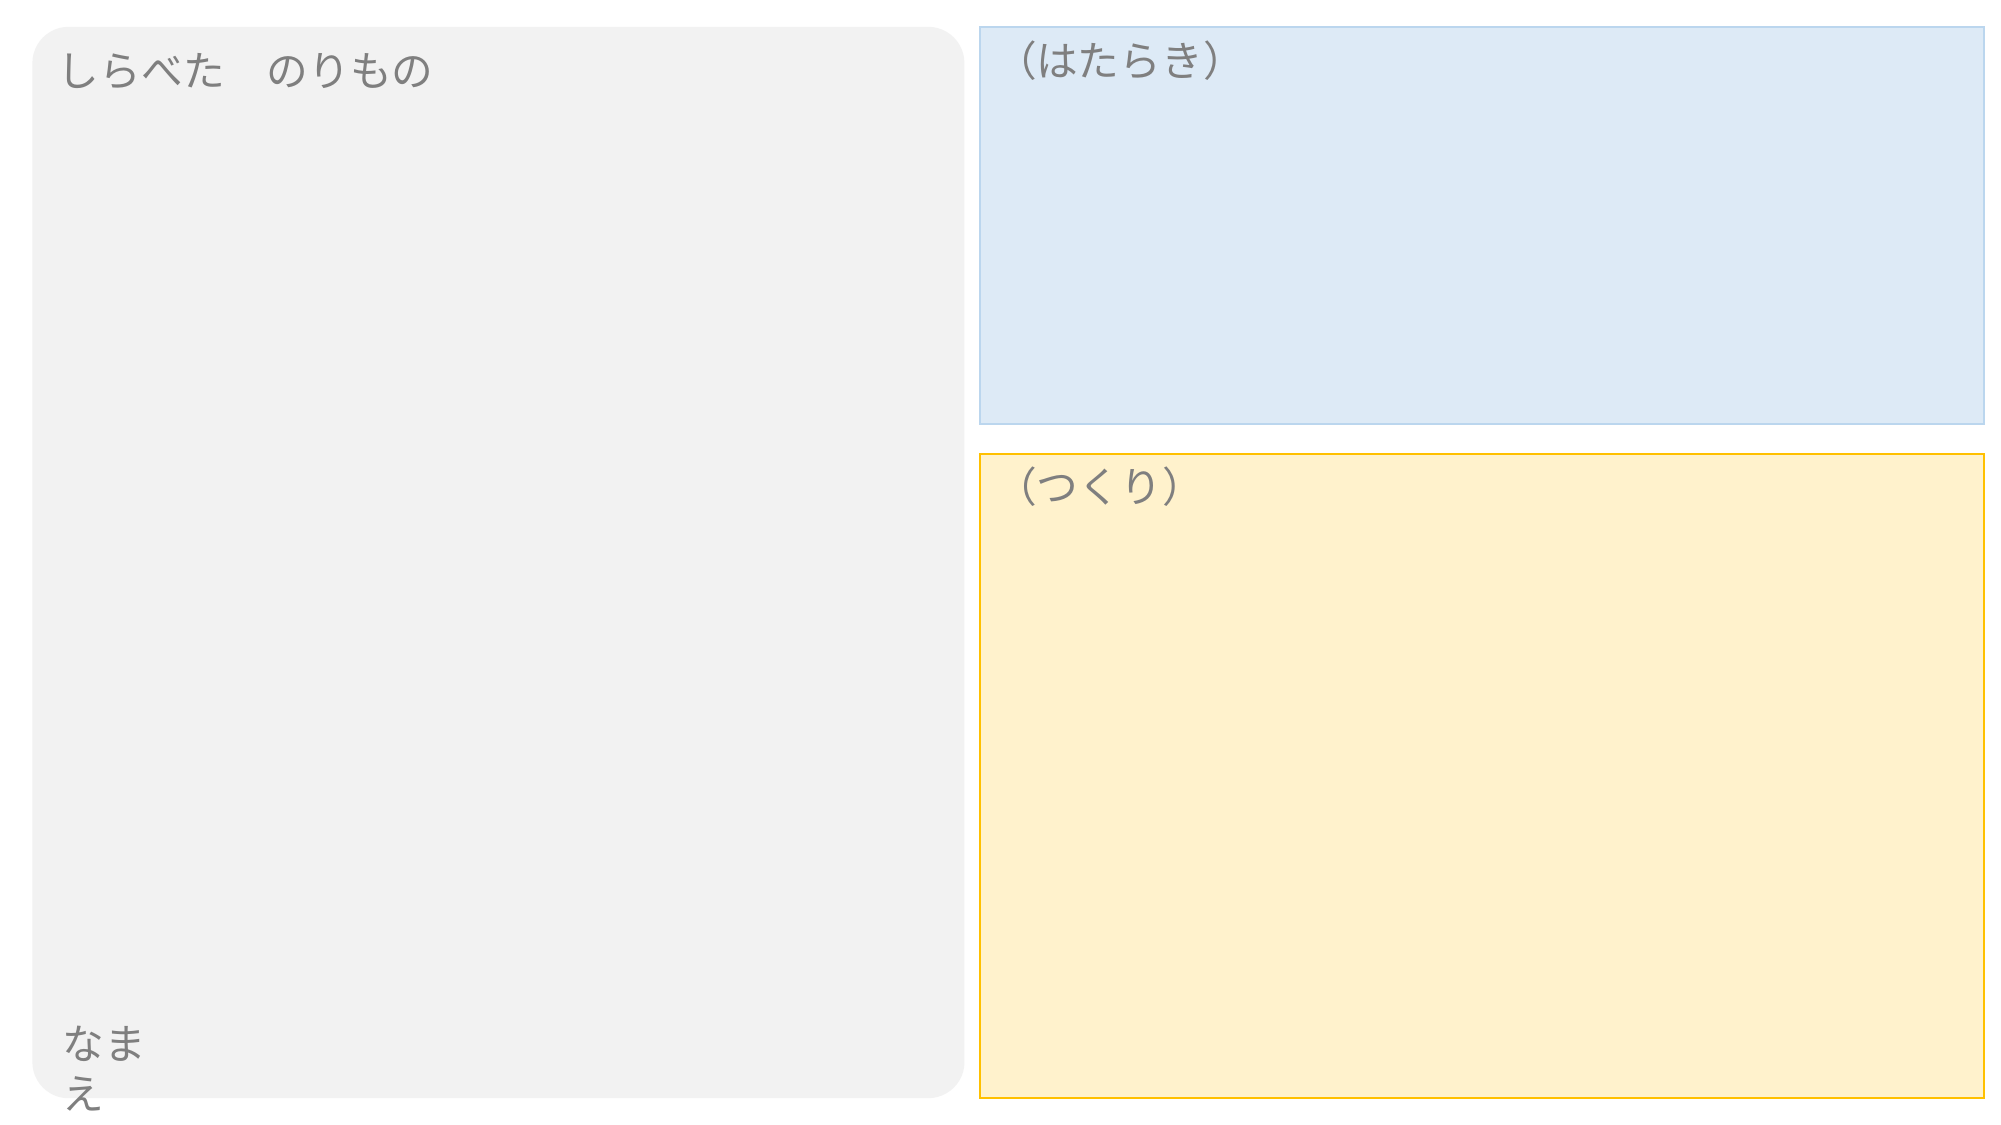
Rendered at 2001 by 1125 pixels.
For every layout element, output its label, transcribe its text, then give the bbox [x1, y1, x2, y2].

text_box しらべた のりもの [32, 26, 965, 1099]
text_box （つくり） [980, 453, 1984, 1099]
text_box なまえ [47, 1010, 192, 1125]
text_box （はたらき） [980, 26, 1984, 424]
